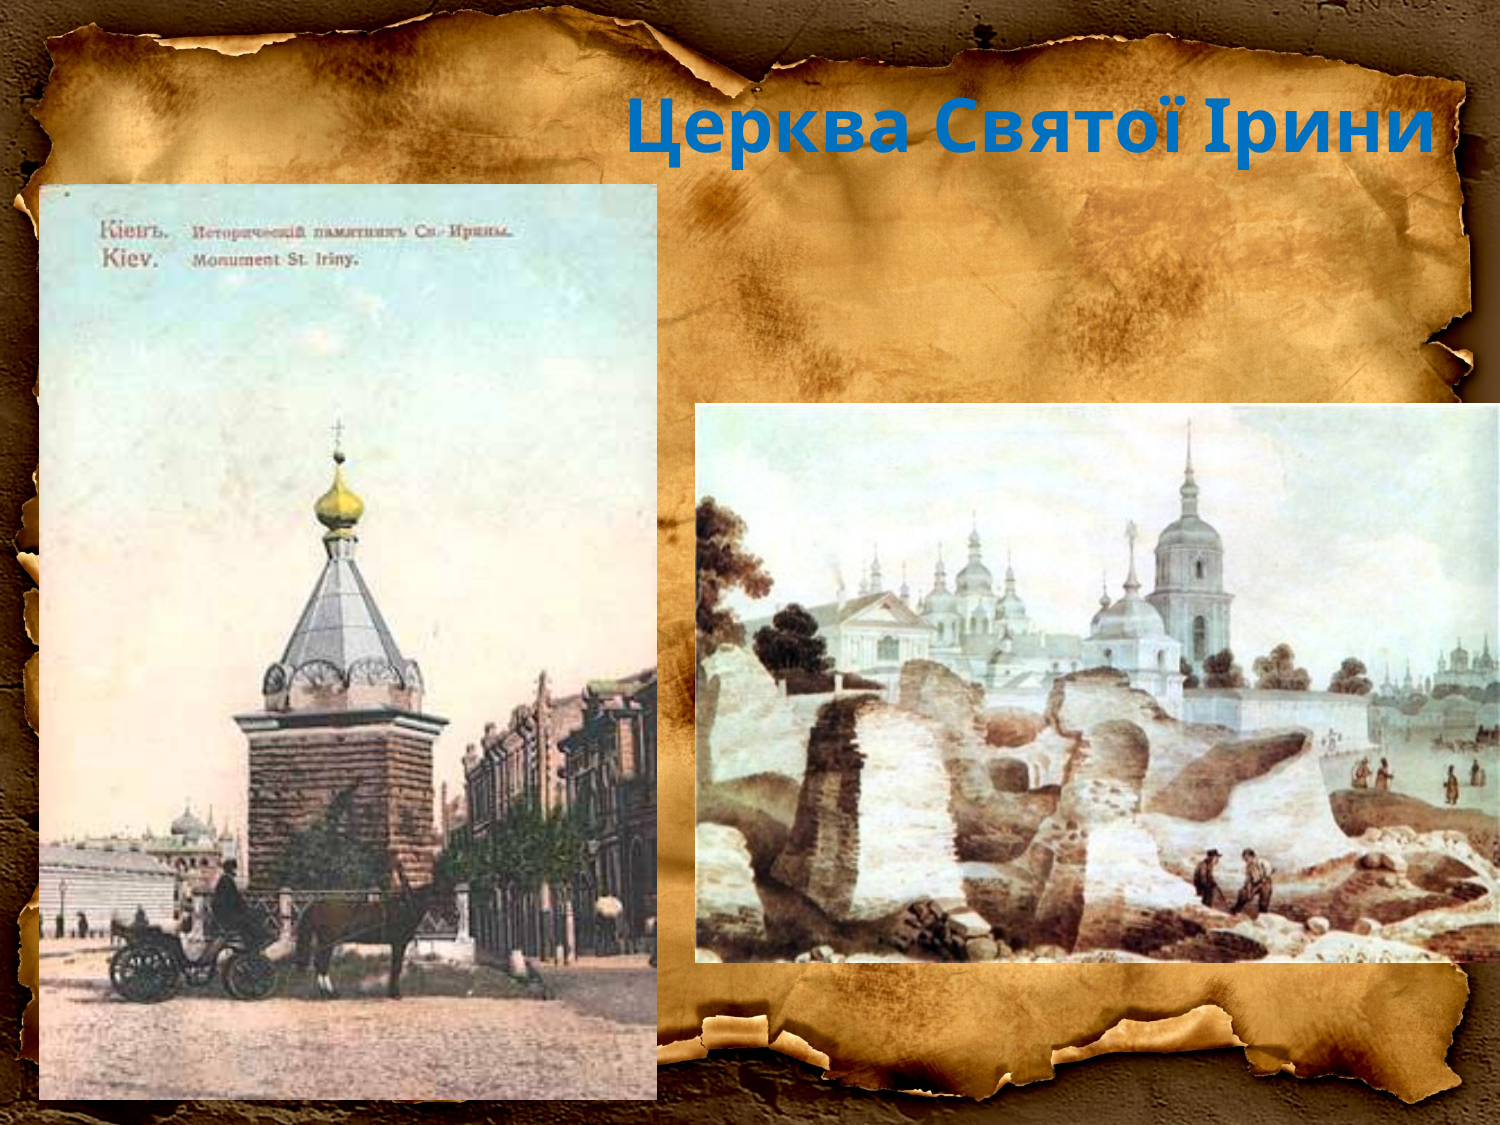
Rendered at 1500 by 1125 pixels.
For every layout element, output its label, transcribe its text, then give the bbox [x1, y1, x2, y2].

picture [0, 0, 1500, 1125]
title Церква Святої Ірини [482, 59, 1454, 197]
